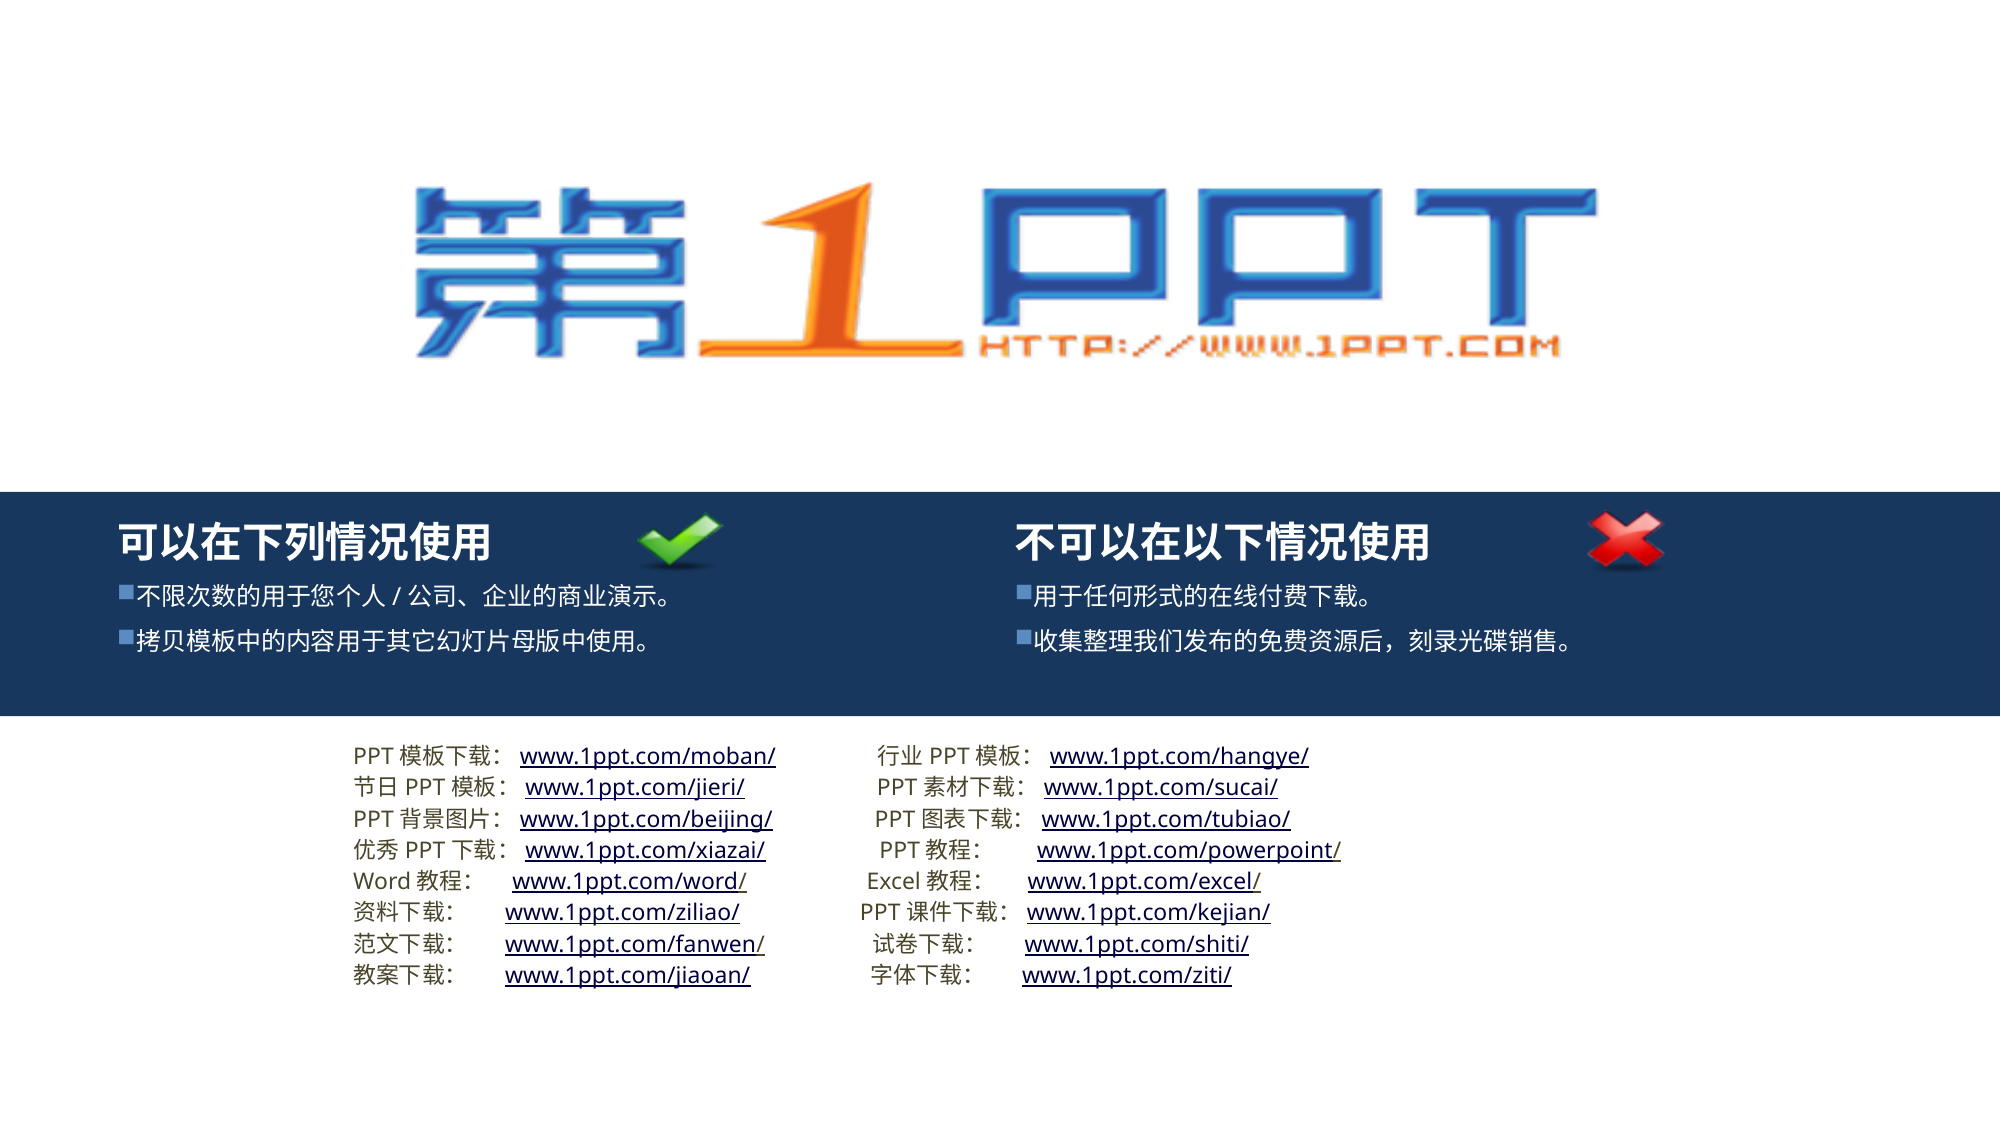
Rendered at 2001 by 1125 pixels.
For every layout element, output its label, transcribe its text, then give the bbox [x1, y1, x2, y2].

text_box 不可以在以下情况使用 用于任何形式的在线付费下载。 收集整理我们发布的免费资源后，刻录光碟销售。 [999, 508, 1898, 762]
text_box PPT模板下载：www.1ppt.com/moban/ 行业PPT模板：www.1ppt.com/hangye/ 节日PPT模板：www.1ppt.com/jieri/ PPT素材下载：www.1ppt.com/sucai/ PPT背景图片：www.1ppt.com/beijing/ PPT图表下载：www.1ppt.com/tubiao/ 优秀PPT下载：www.1ppt.com/xiazai/ PPT教程： www.1ppt.com/powerpoint/ Word教程： www.1ppt.com/word/ Excel教程： www.1ppt.com/excel/ 资料下载： www.1ppt.com/ziliao/ PPT课件下载：www.1ppt.com/kejian/ 范文下载： www.1ppt.com/fanwen/ 试卷下载： www.1ppt.com/shiti/ 教案下载： www.1ppt.com/jiaoan/ 字体下载： www.1ppt.com/ziti/ [336, 762, 1752, 1008]
picture [1581, 507, 1669, 573]
text_box 可以在下列情况使用 不限次数的用于您个人/公司、企业的商业演示。 拷贝模板中的内容用于其它幻灯片母版中使用。 [102, 508, 1000, 774]
picture [179, 51, 1867, 492]
picture [637, 507, 724, 573]
text_box [0, 491, 2000, 717]
